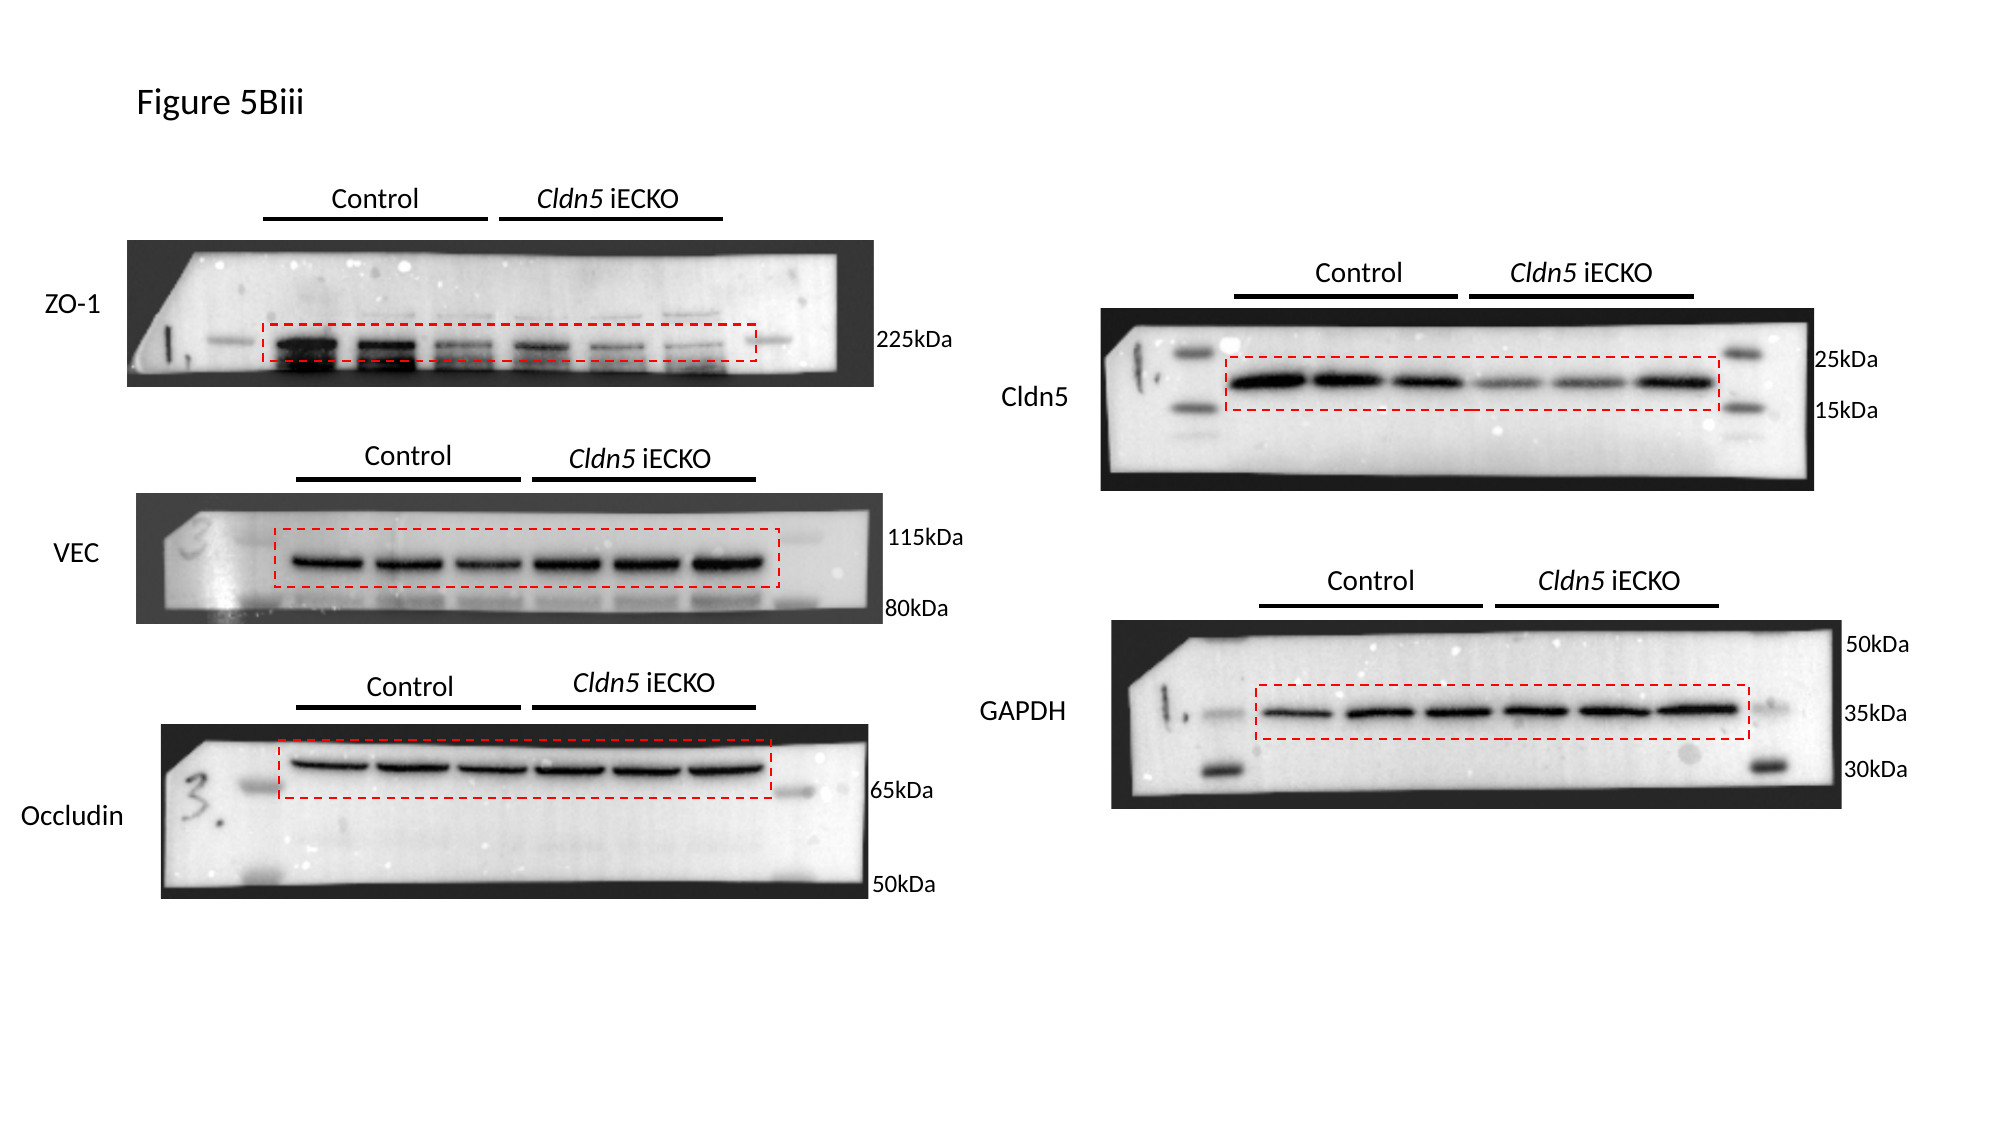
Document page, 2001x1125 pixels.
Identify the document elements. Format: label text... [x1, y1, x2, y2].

text_box Control [316, 172, 435, 218]
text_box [5, 723, 969, 906]
text_box Control [1300, 245, 1419, 296]
text_box Control [349, 428, 468, 479]
text_box Figure 5Biii [121, 69, 320, 130]
text_box Cldn5 iECKO [1495, 245, 1668, 296]
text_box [964, 620, 1948, 809]
text_box Cldn5 iECKO [522, 172, 695, 218]
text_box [37, 493, 980, 630]
text_box Control [1312, 553, 1430, 604]
text_box Cldn5 iECKO [1523, 553, 1696, 604]
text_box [30, 240, 969, 387]
text_box Cldn5 iECKO [558, 655, 731, 706]
text_box Cldn5 iECKO [554, 431, 727, 479]
text_box Control [351, 659, 470, 707]
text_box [985, 308, 1895, 491]
